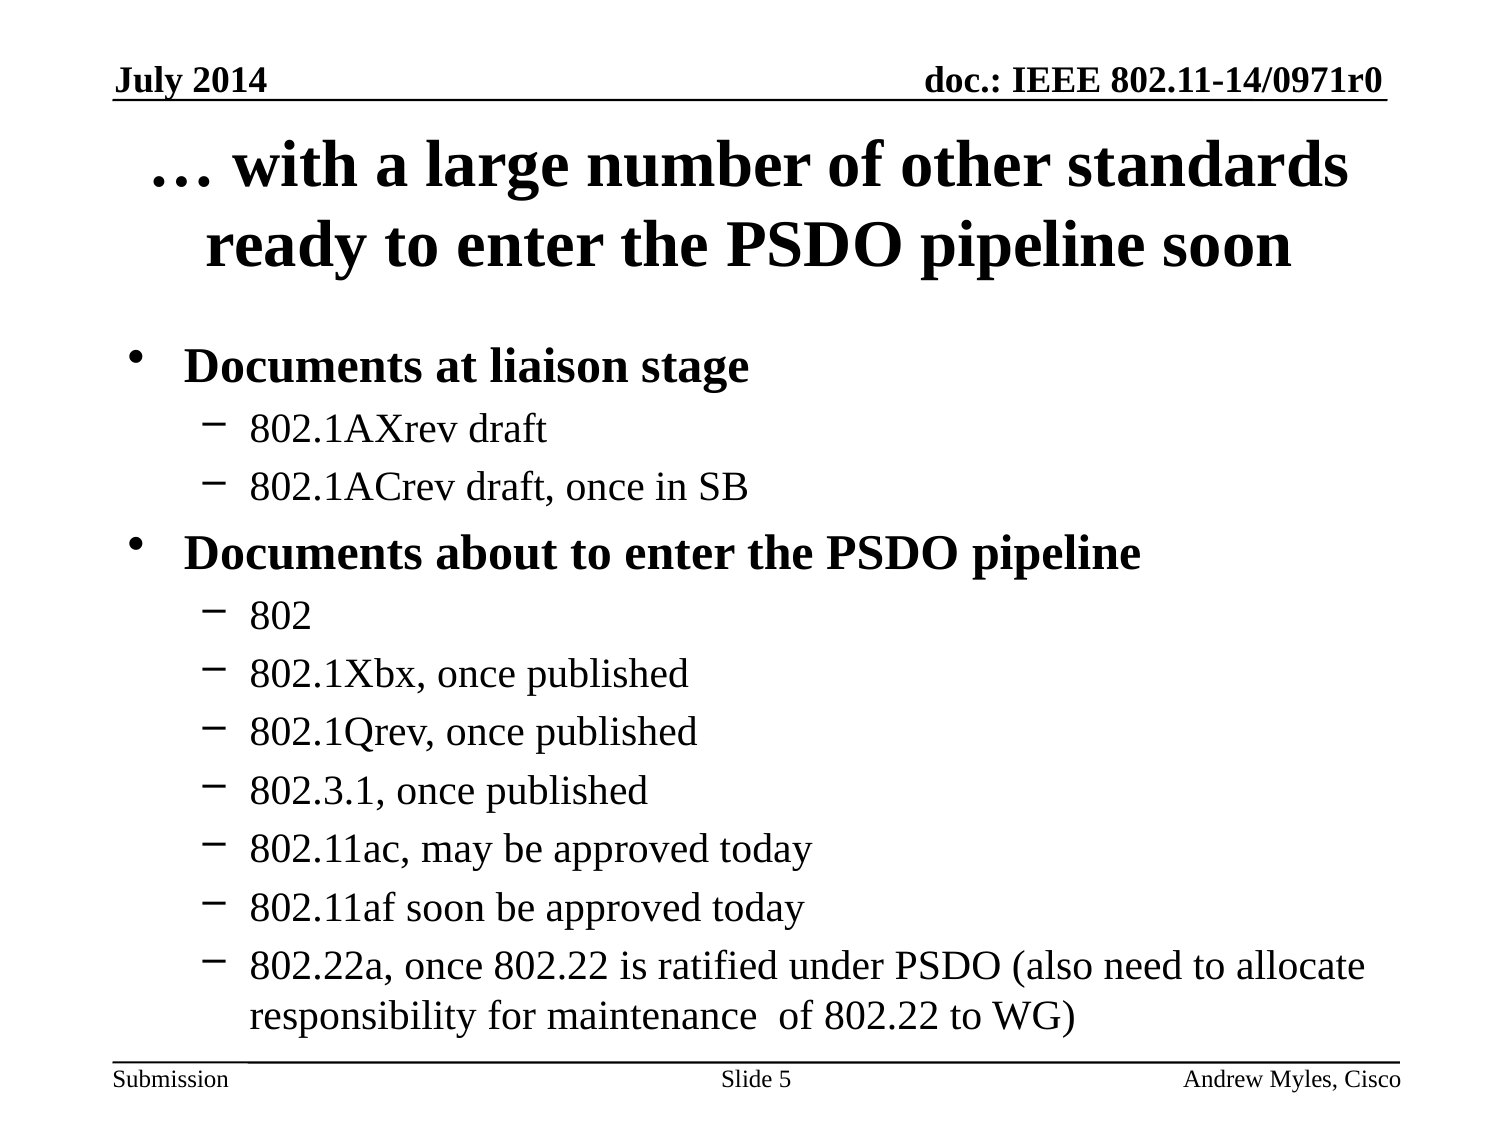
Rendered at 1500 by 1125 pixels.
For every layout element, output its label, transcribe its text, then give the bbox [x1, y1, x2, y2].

footer Andrew Myles, Cisco [1169, 1061, 1402, 1093]
list Documents at liaison stage 802.1AXrev draft 802.1ACrev draft, once in SB Documents about to enter the PSDO pipeline 802 802.1Xbx, once published 802.1Qrev, once published 802.3.1, once published 802.11ac, may be approved today 802.11af soon be approved today 802.22a, once 802.22 is ratified under PSDO (also need to allocate responsibility for maintenance of 802.22 to WG) [112, 324, 1388, 1001]
slide_number Slide 5 [712, 1061, 800, 1093]
title … with a large number of other standards ready to enter the PSDO pipeline soon [112, 112, 1388, 288]
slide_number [114, 54, 270, 101]
